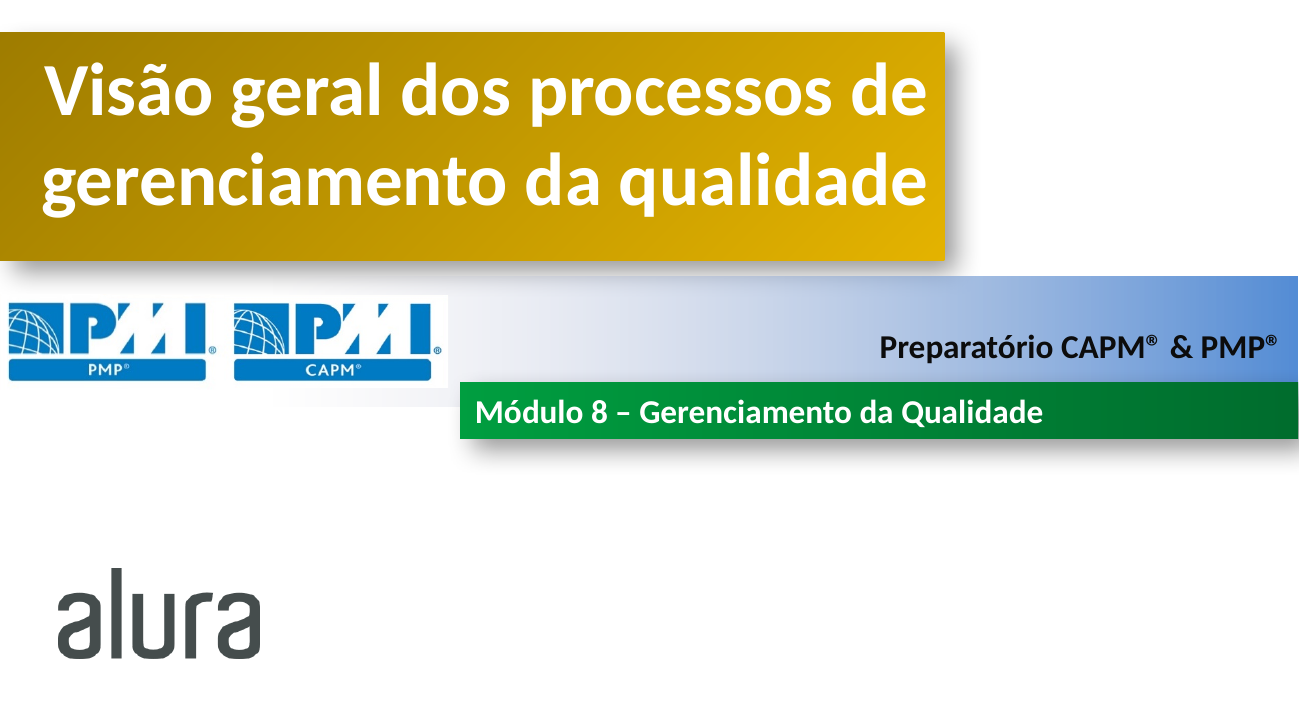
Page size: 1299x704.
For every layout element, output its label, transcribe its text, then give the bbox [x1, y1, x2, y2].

picture [58, 568, 260, 660]
text_box Preparatório CAPM® & PMP® [452, 317, 1298, 374]
text_box [270, 374, 1298, 407]
text_box Visão geral dos processos de gerenciamento da qualidade [0, 32, 945, 261]
text_box [270, 276, 1298, 317]
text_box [0, 294, 449, 390]
text_box Módulo 8 – Gerenciamento da Qualidade [460, 382, 1299, 439]
